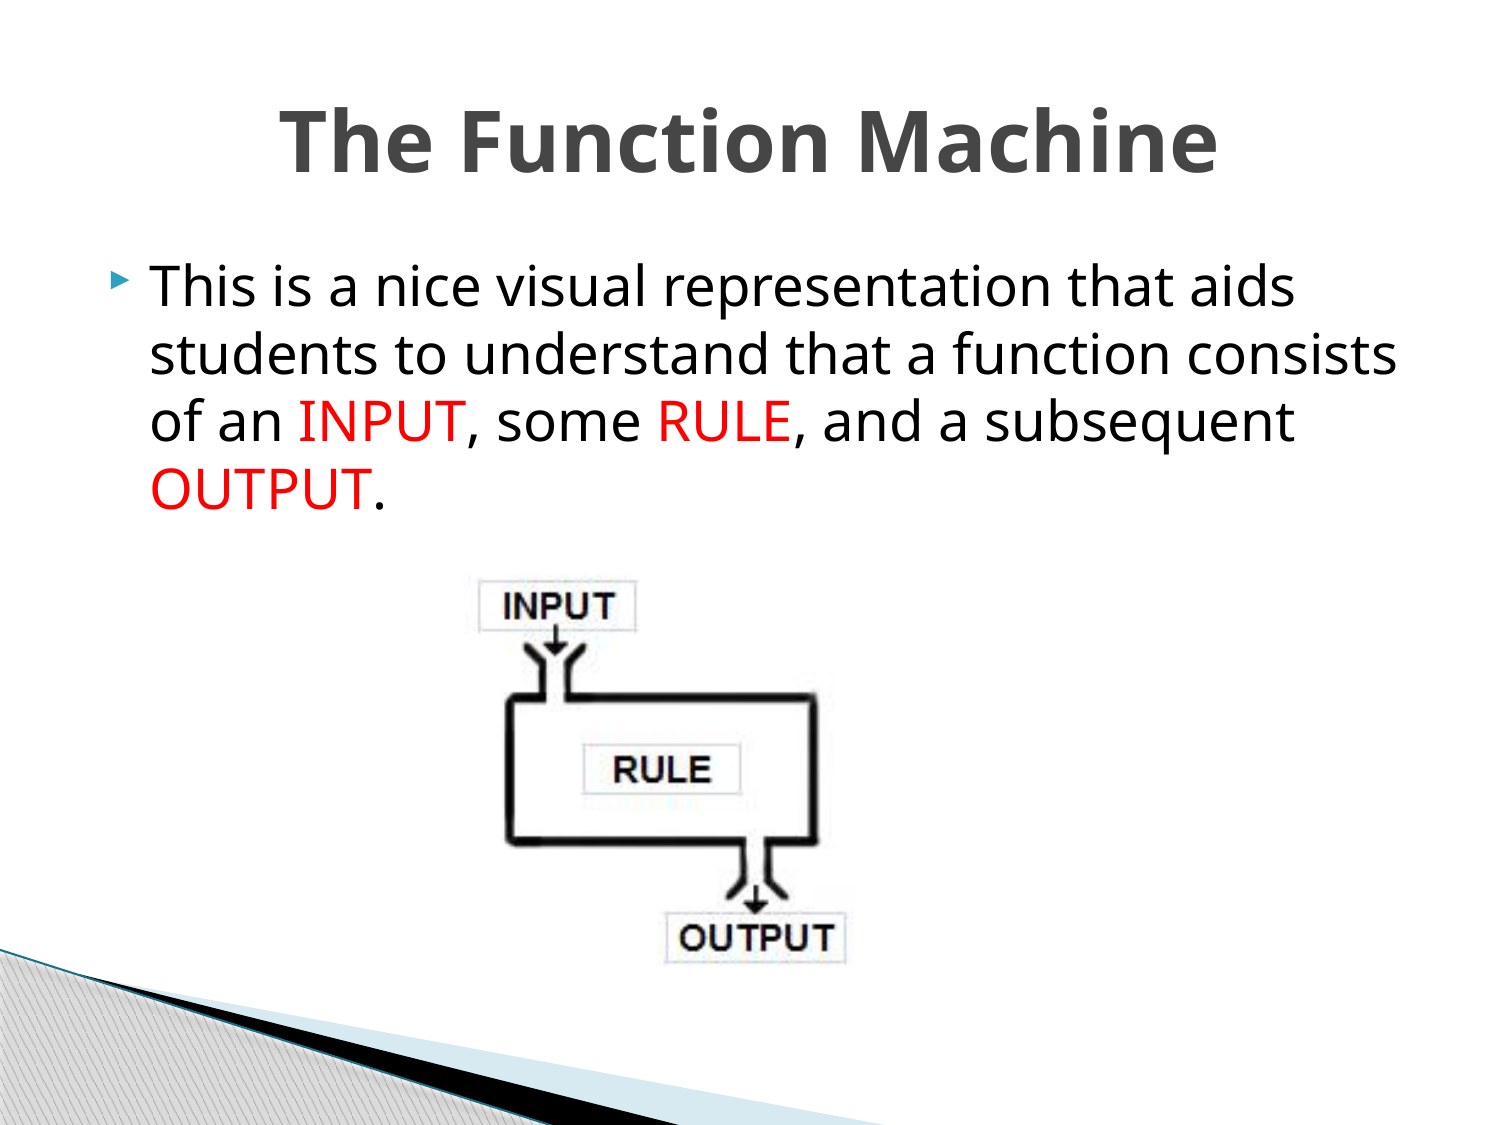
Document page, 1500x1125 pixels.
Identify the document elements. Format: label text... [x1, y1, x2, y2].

list This is a nice visual representation that aids students to understand that a function consists of an INPUT, some RULE, and a subsequent OUTPUT. [75, 243, 1425, 986]
picture [424, 537, 913, 1026]
title The Function Machine [75, 45, 1425, 233]
